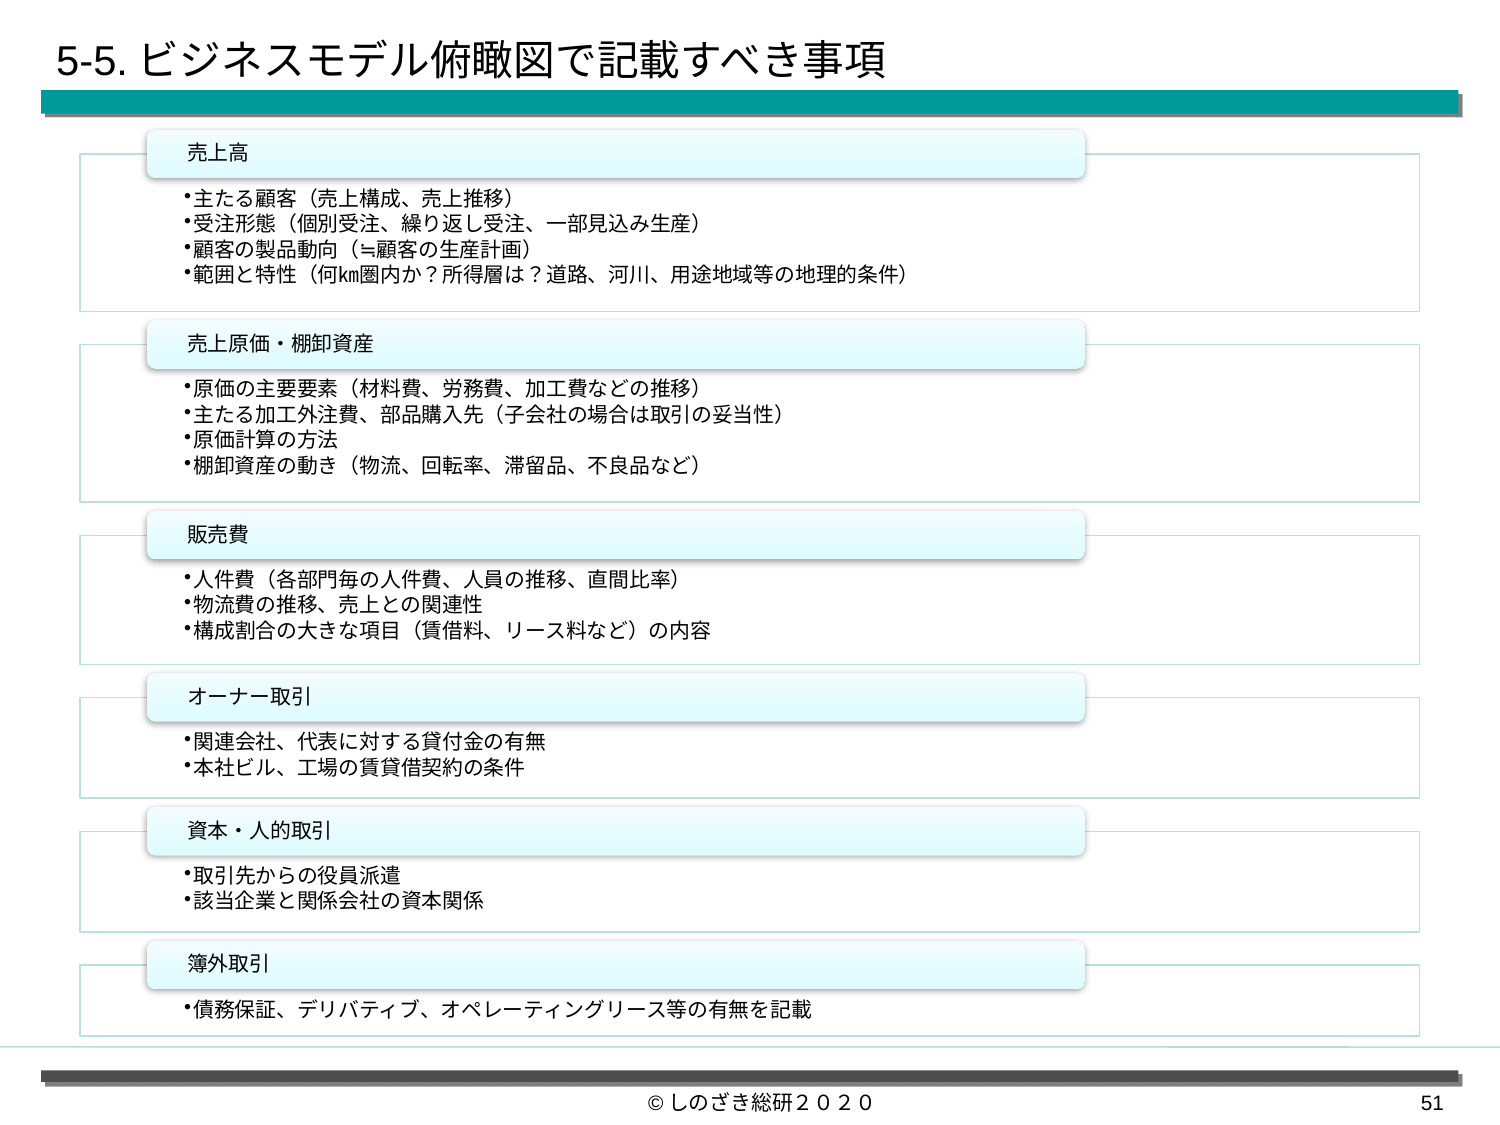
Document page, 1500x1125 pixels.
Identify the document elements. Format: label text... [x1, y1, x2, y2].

slide_number 50 [1108, 1082, 1459, 1125]
text_box 5-5.ビジネスモデル俯瞰図で記載すべき事項 [41, 26, 998, 92]
footer ©しのざき総研２０２０ [524, 1082, 1000, 1125]
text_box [79, 126, 1420, 1039]
